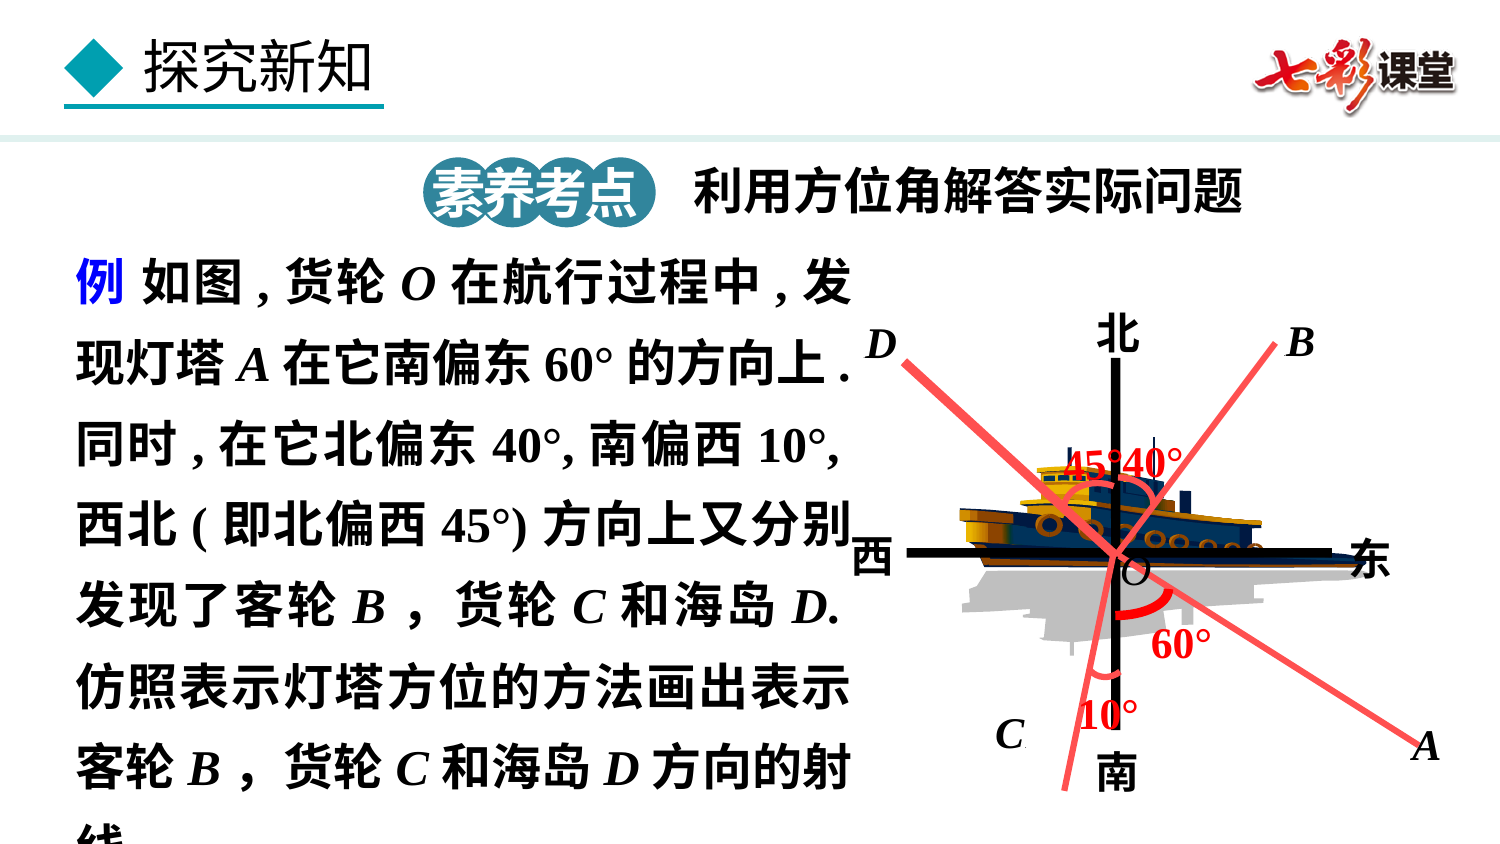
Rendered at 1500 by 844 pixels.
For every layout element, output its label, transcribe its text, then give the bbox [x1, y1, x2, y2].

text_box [416, 151, 1311, 233]
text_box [1034, 428, 1154, 509]
picture [1249, 32, 1461, 118]
text_box ● A [1401, 709, 1500, 777]
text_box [1114, 588, 1242, 676]
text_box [1070, 511, 1186, 603]
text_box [835, 297, 1396, 806]
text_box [1107, 425, 1232, 505]
text_box 例 如图,货轮O在航行过程中,发现灯塔A在它南偏东60°的方向上.同时,在它北偏东40°,南偏西10°,西北(即北偏西45°)方向上又分别发现了客轮B，货轮C和海岛D.仿照表示灯塔方位的方法画出表示客轮B，货轮C和海岛D方向的射线. [60, 221, 867, 844]
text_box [1062, 660, 1216, 748]
